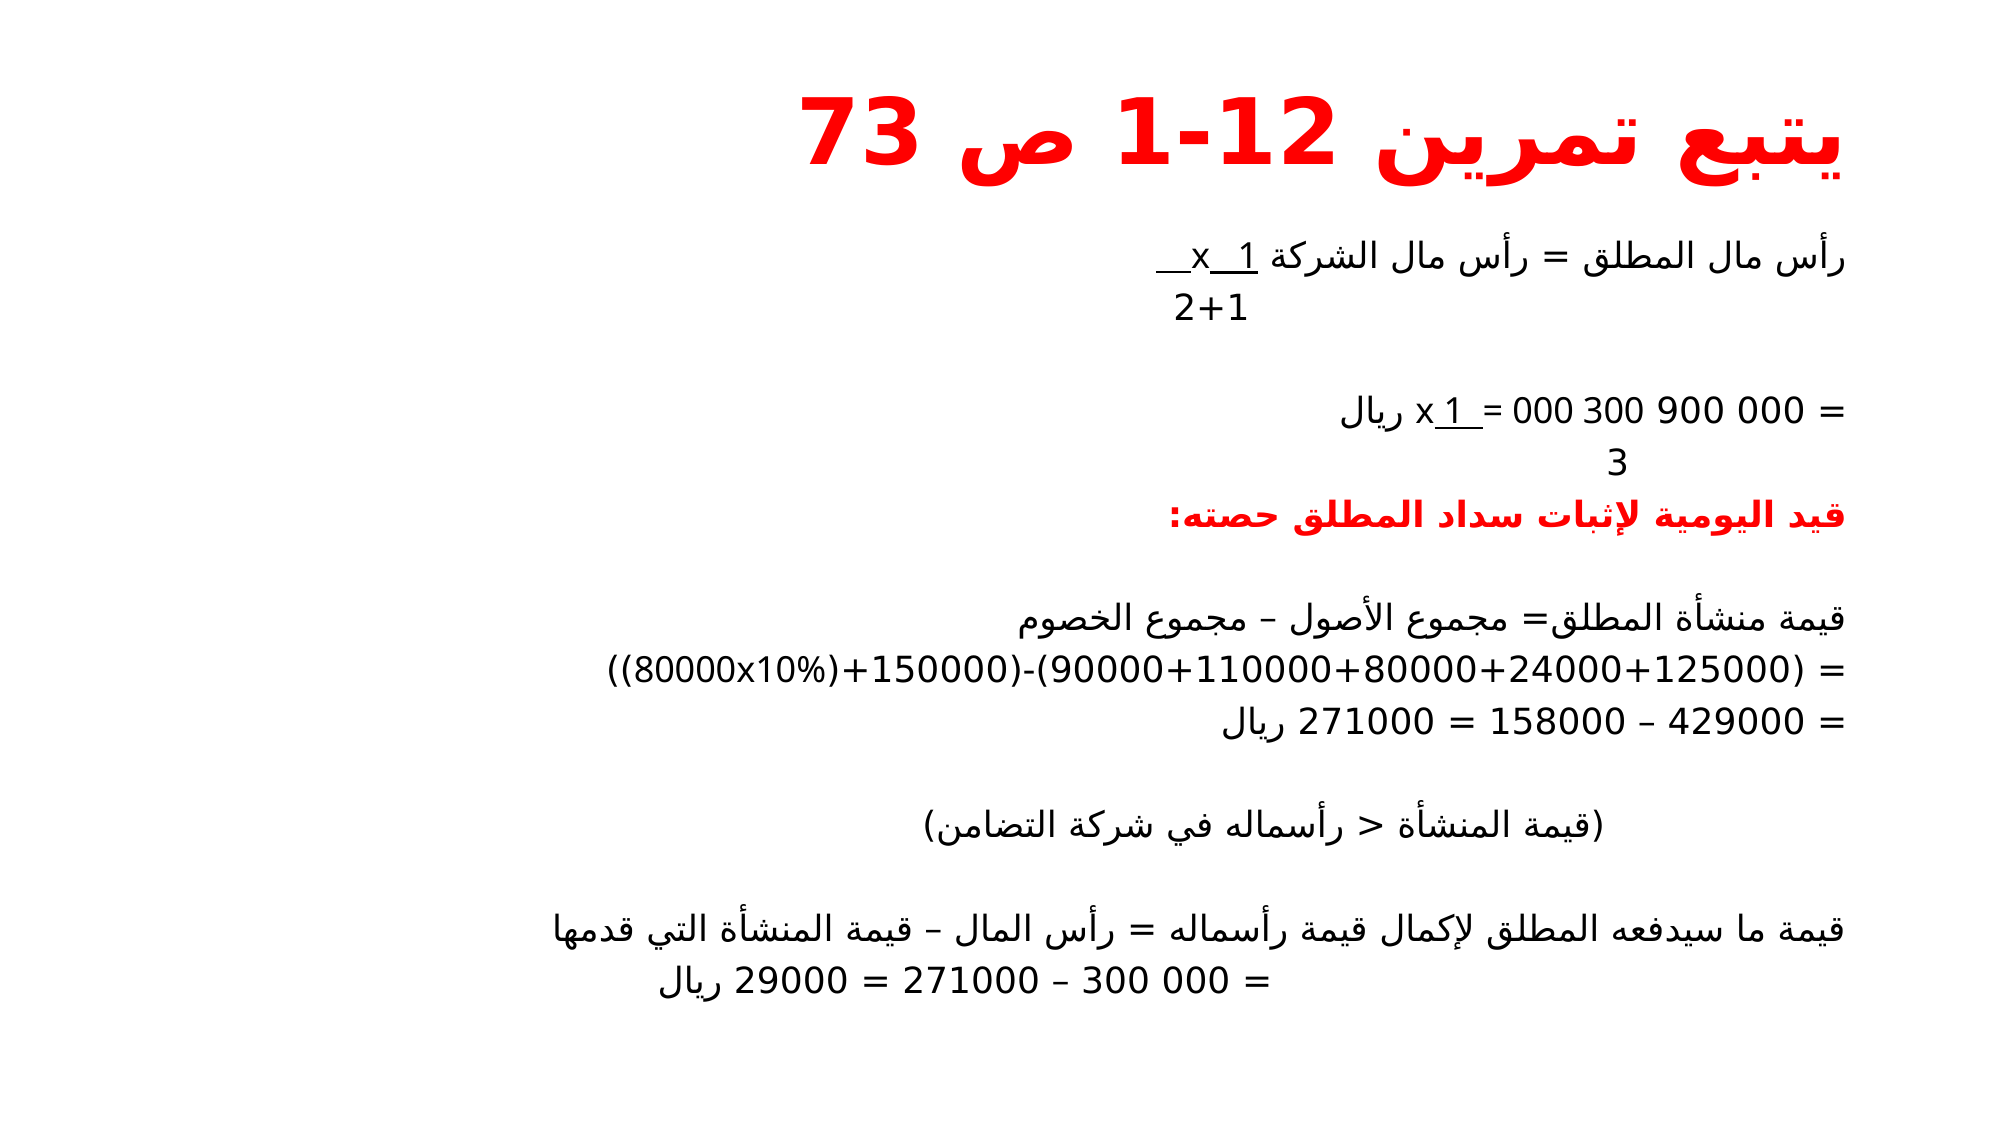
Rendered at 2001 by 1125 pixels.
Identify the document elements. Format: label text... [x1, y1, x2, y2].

list رأس مال المطلق = رأس مال الشركة x 1 . 2+1 = 000 900 x 1 = 000 300 ريال 3 قيد اليومية لإثبات سداد المطلق حصته: قيمة منشأة المطلق= مجموع الأصول – مجموع الخصوم = (90000+110000+80000+24000+125000)-(150000+(80000x10%)) = 429000 – 158000 = 271000 ريال (قيمة المنشأة < رأسماله في شركة التضامن) قيمة ما سيدفعه المطلق لإكمال قيمة رأسماله = رأس المال – قيمة المنشأة التي قدمها = 000 300 – 271000 = 29000 ريال [137, 229, 1863, 1014]
title يتبع تمرين 12-1 ص 73 [137, 59, 1863, 211]
